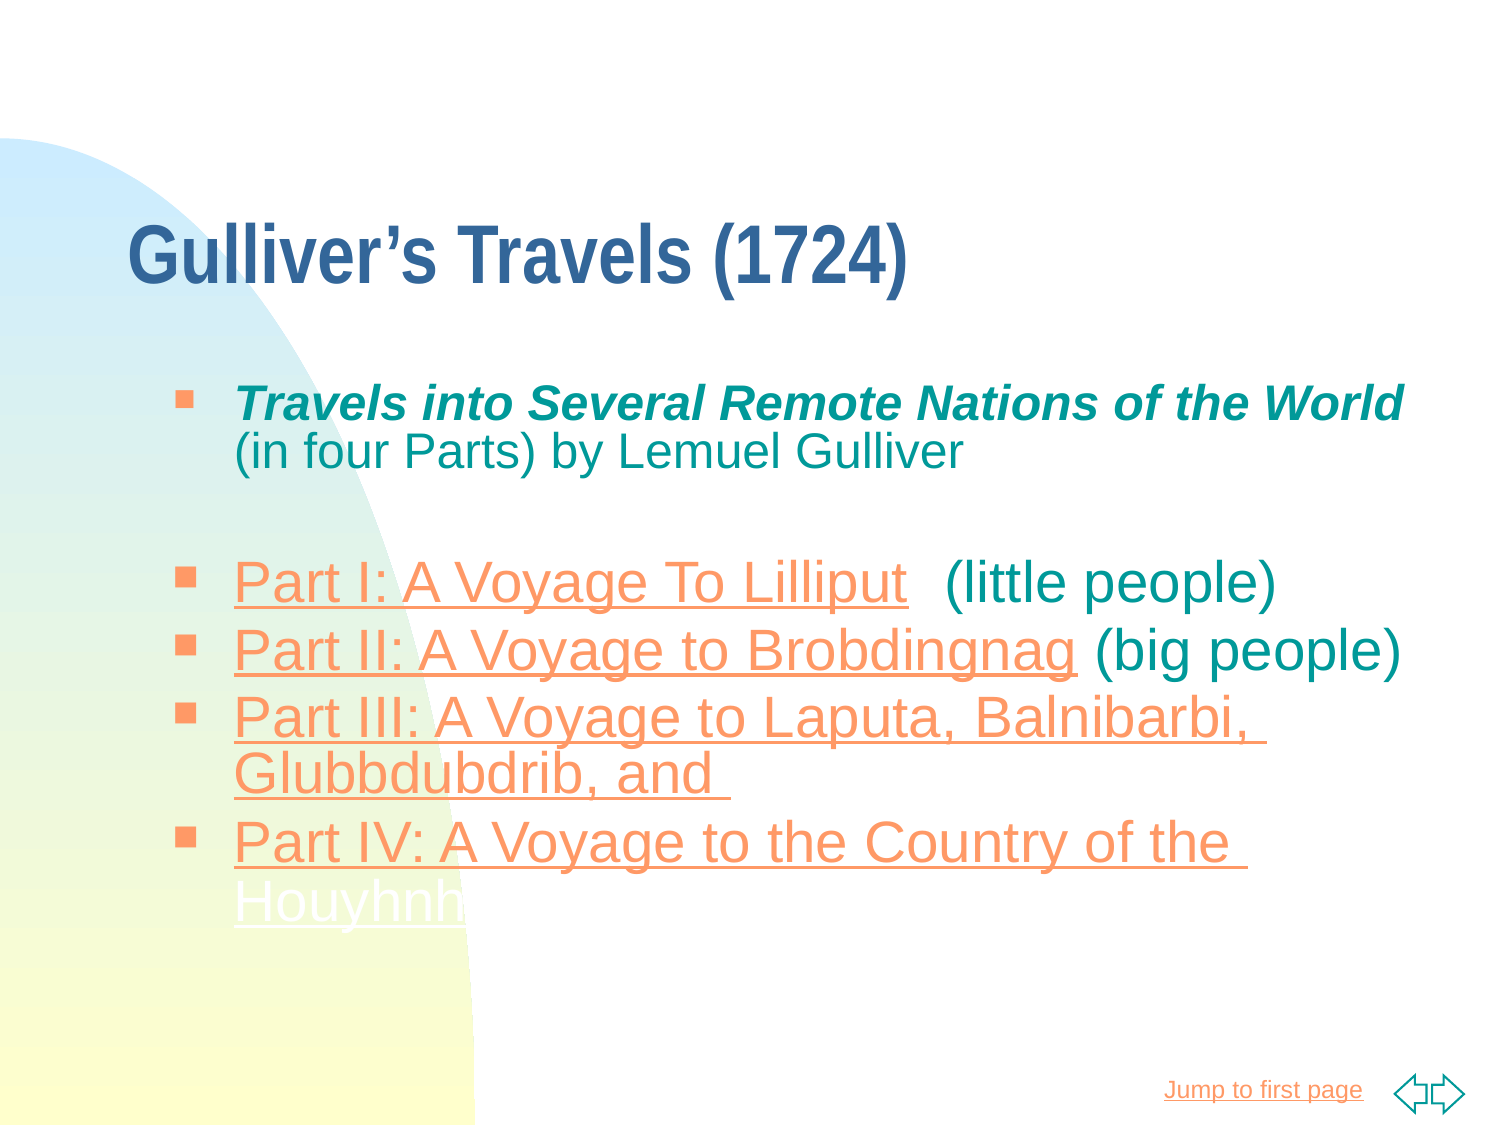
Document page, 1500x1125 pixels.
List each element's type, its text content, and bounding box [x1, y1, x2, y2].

title Gulliver’s Travels (1724) [112, 168, 1463, 357]
list Travels into Several Remote Nations of the World (in four Parts) by Lemuel Gulliver Part I: A Voyage To Lilliput ((little people) Part II: A Voyage to Brobdingnag (big people) Part III: A Voyage to Laputa, Balnibarbi, Glubbdubdrib, and Luggnagg Part IV: A Voyage to the Country of the Houyhnhnms [162, 374, 1463, 1001]
